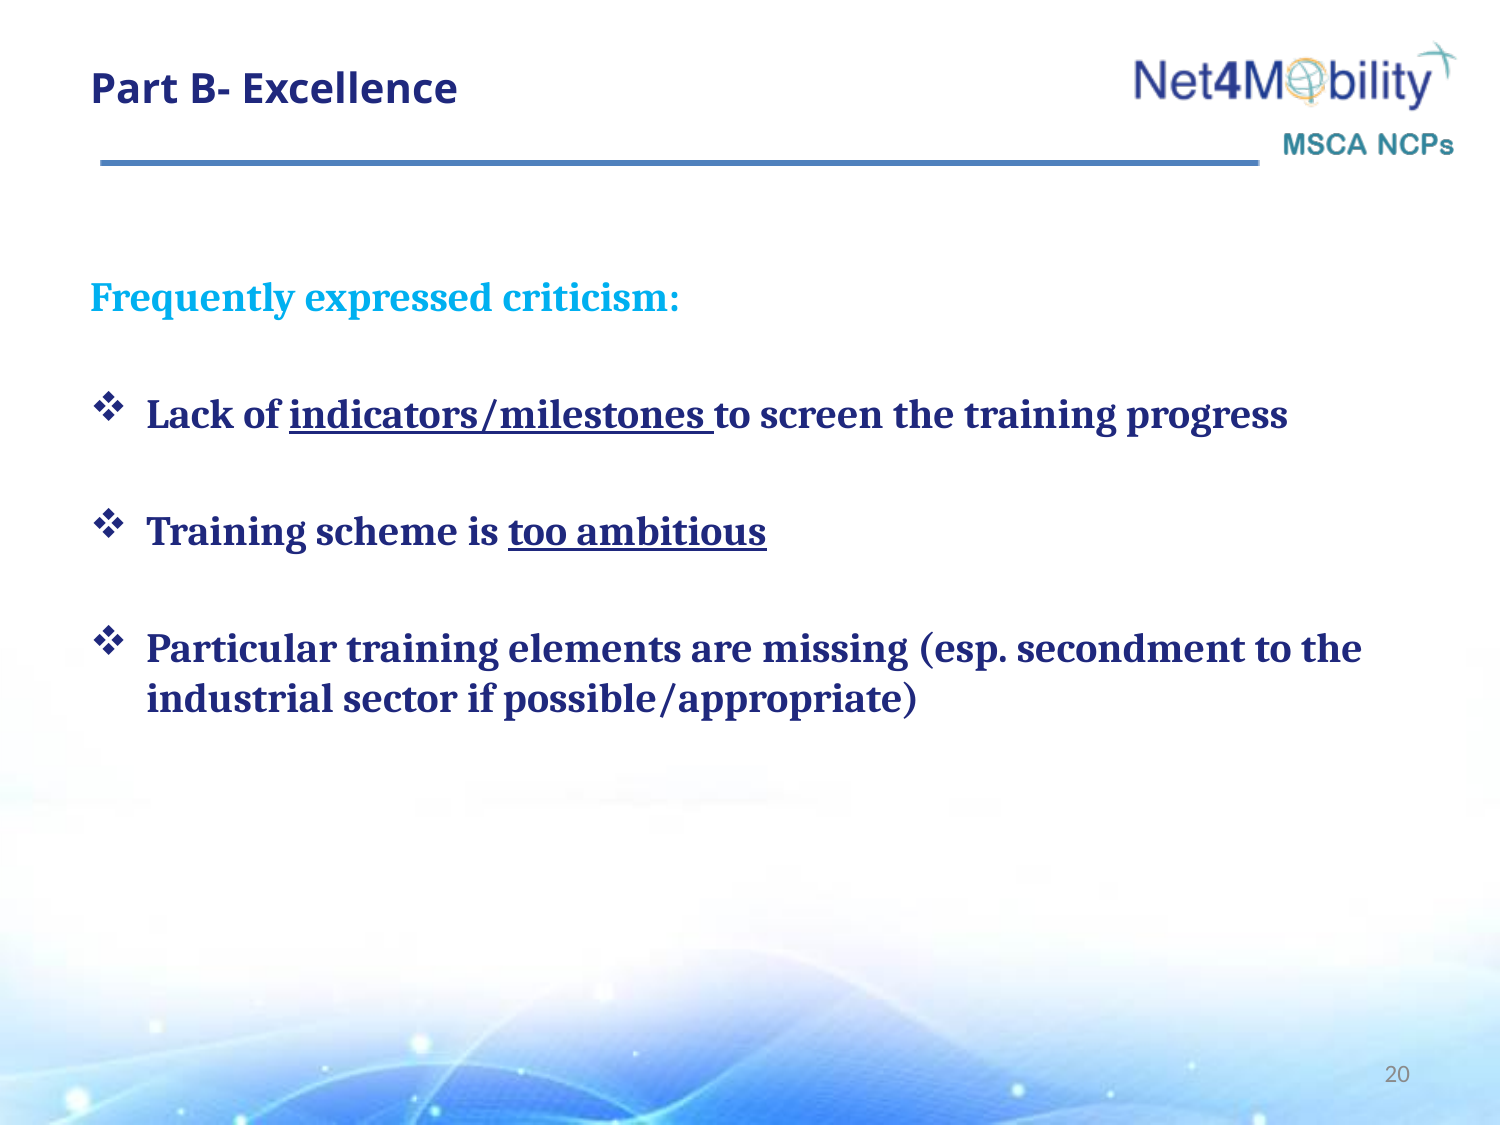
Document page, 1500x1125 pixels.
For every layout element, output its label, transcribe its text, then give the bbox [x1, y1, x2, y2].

picture [0, 0, 1500, 1125]
list Frequently expressed criticism: Lack of indicators/milestones to screen the training progress Training scheme is too ambitious Particular training elements are missing (esp. secondment to the industrial sector if possible/appropriate) [75, 262, 1425, 1005]
slide_number 20 [1074, 1042, 1425, 1103]
title Part B- Excellence [75, 30, 1093, 144]
